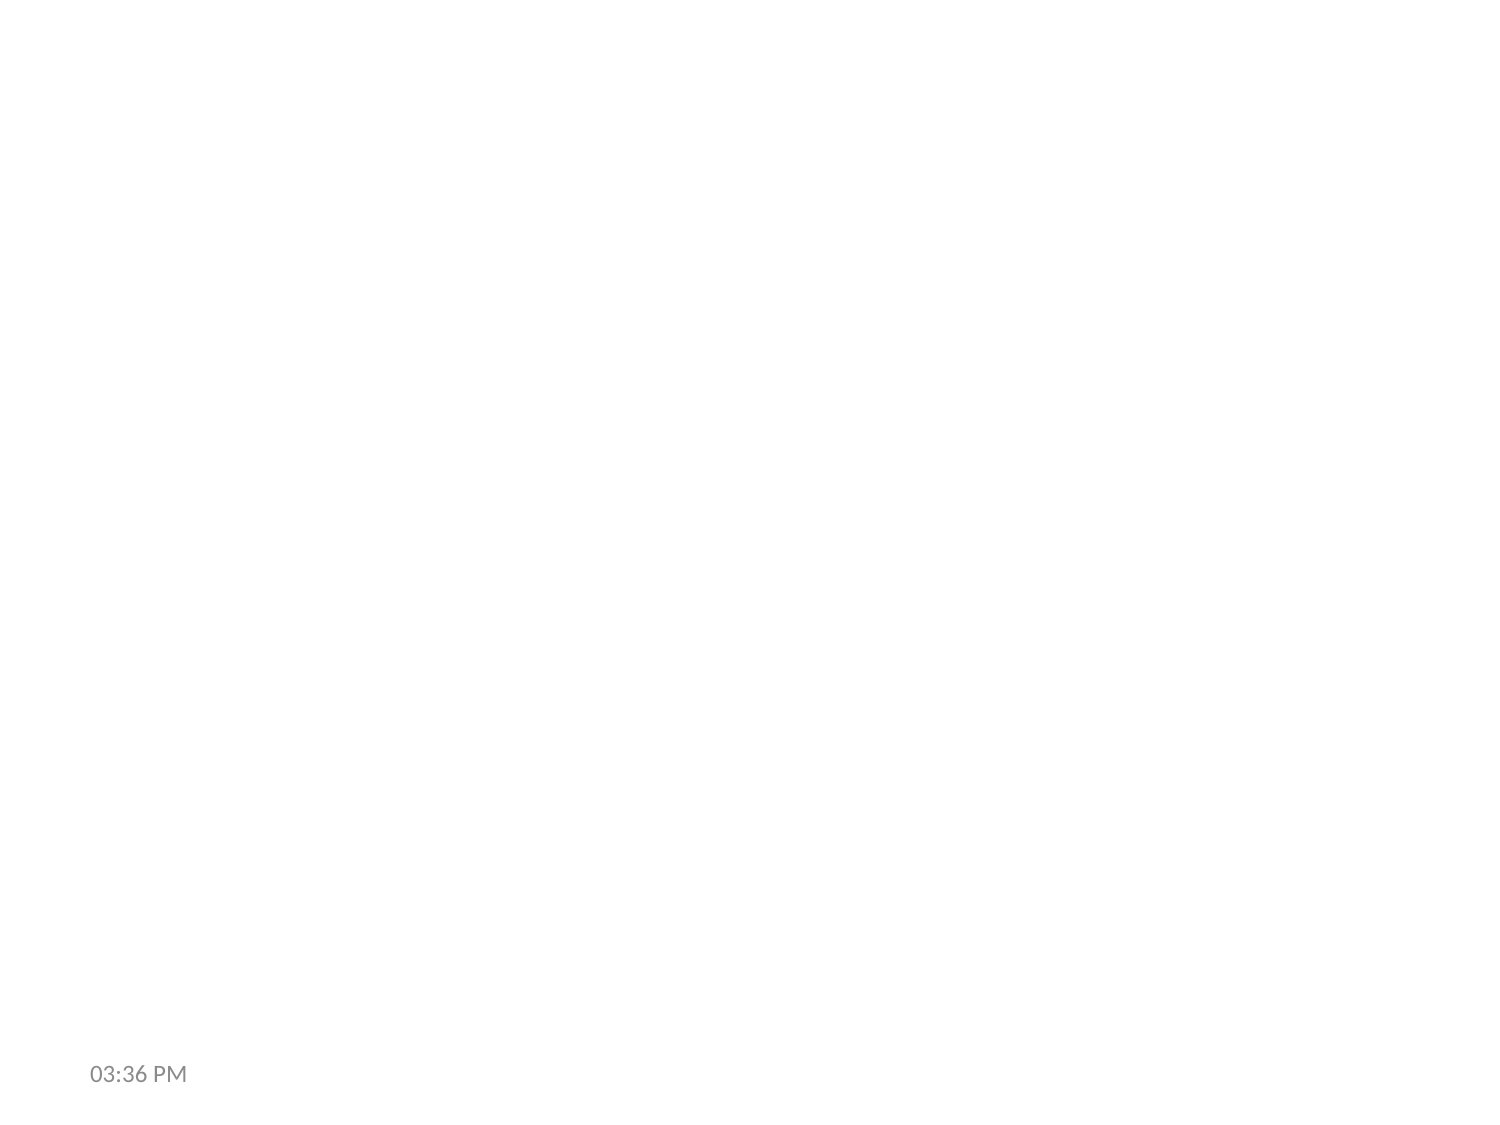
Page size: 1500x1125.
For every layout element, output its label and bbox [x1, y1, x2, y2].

slide_number [75, 1042, 425, 1103]
